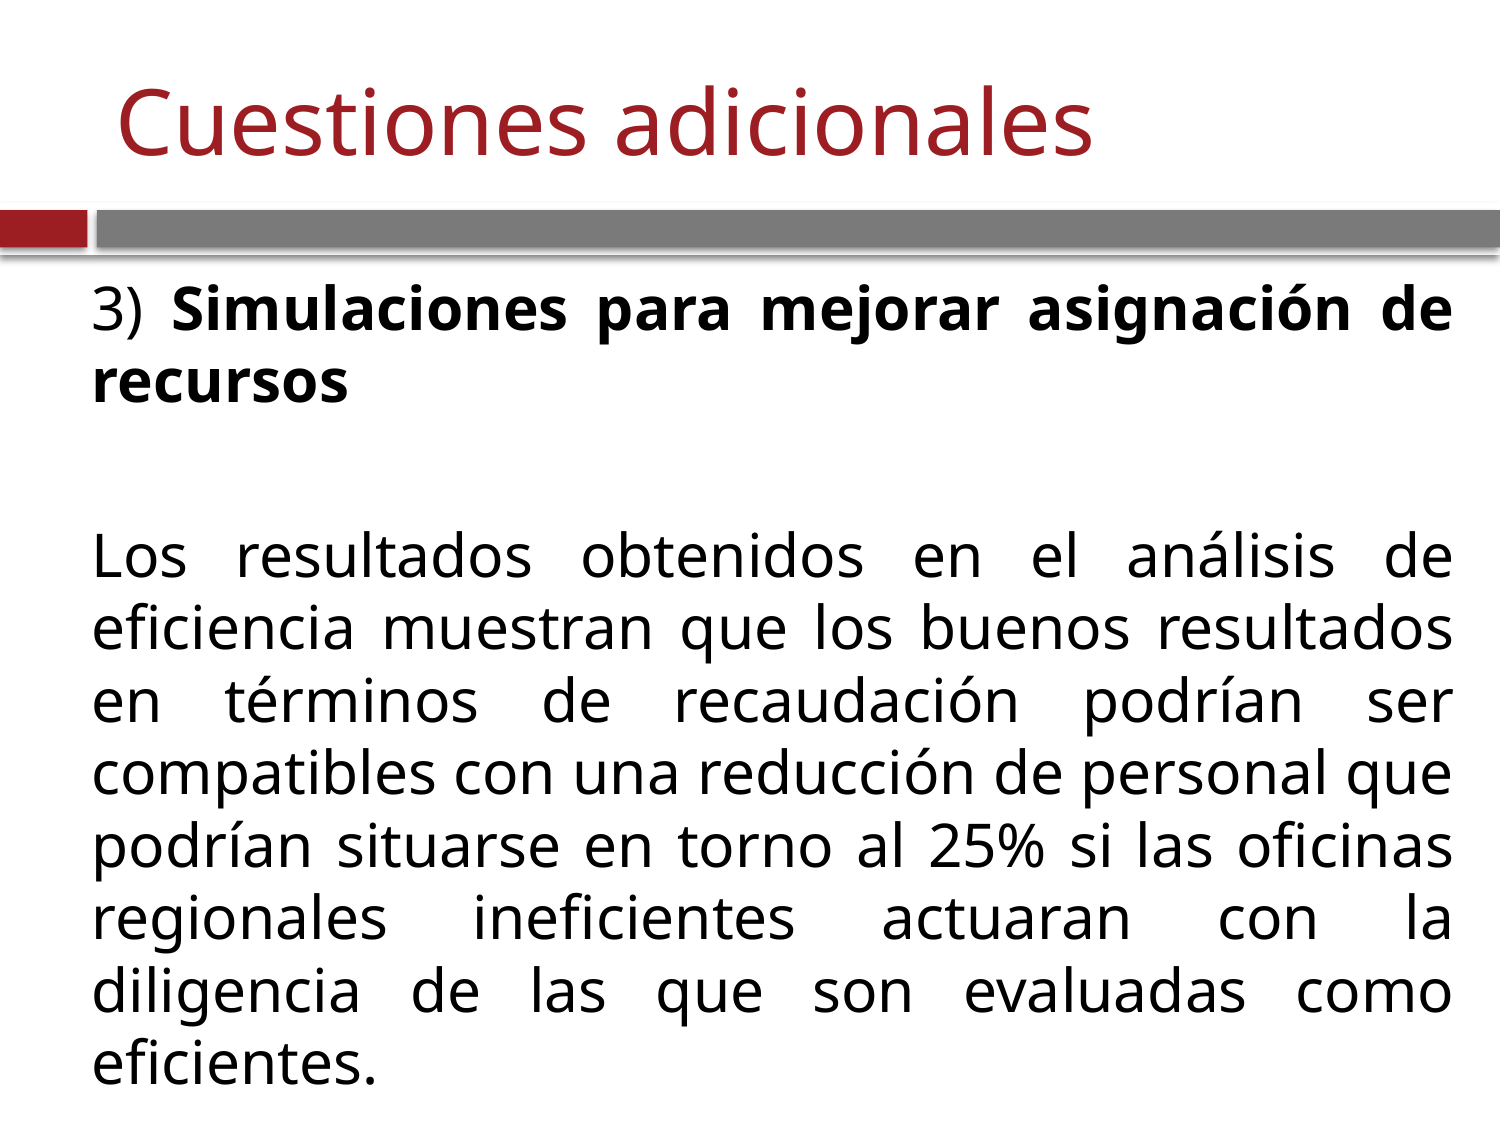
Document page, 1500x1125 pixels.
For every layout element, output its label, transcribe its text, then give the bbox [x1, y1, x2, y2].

list 3) Simulaciones para mejorar asignación de recursos Los resultados obtenidos en el análisis de eficiencia muestran que los buenos resultados en términos de recaudación podrían ser compatibles con una reducción de personal que podrían situarse en torno al 25% si las oficinas regionales ineficientes actuaran con la diligencia de las que son evaluadas como eficientes. [76, 262, 1471, 1125]
title Cuestiones adicionales [100, 37, 1438, 200]
